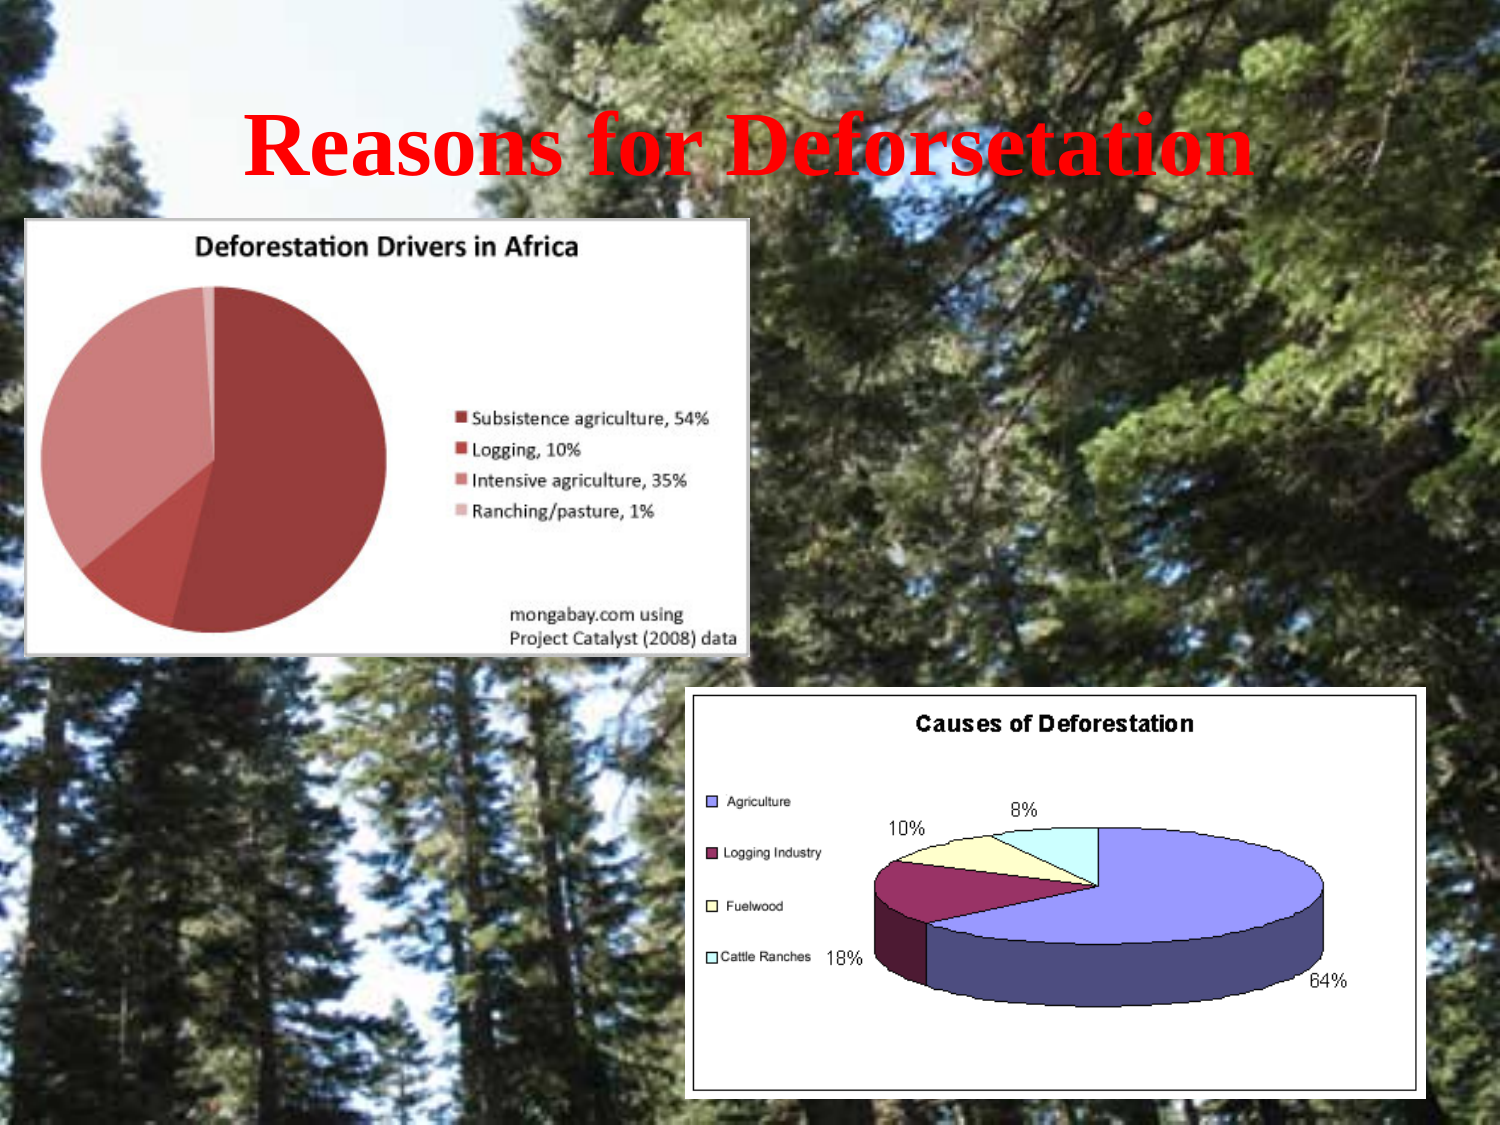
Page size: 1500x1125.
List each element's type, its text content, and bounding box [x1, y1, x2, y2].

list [24, 218, 751, 657]
picture [0, 0, 1500, 1125]
title Reasons for Deforsetation [75, 45, 1425, 233]
